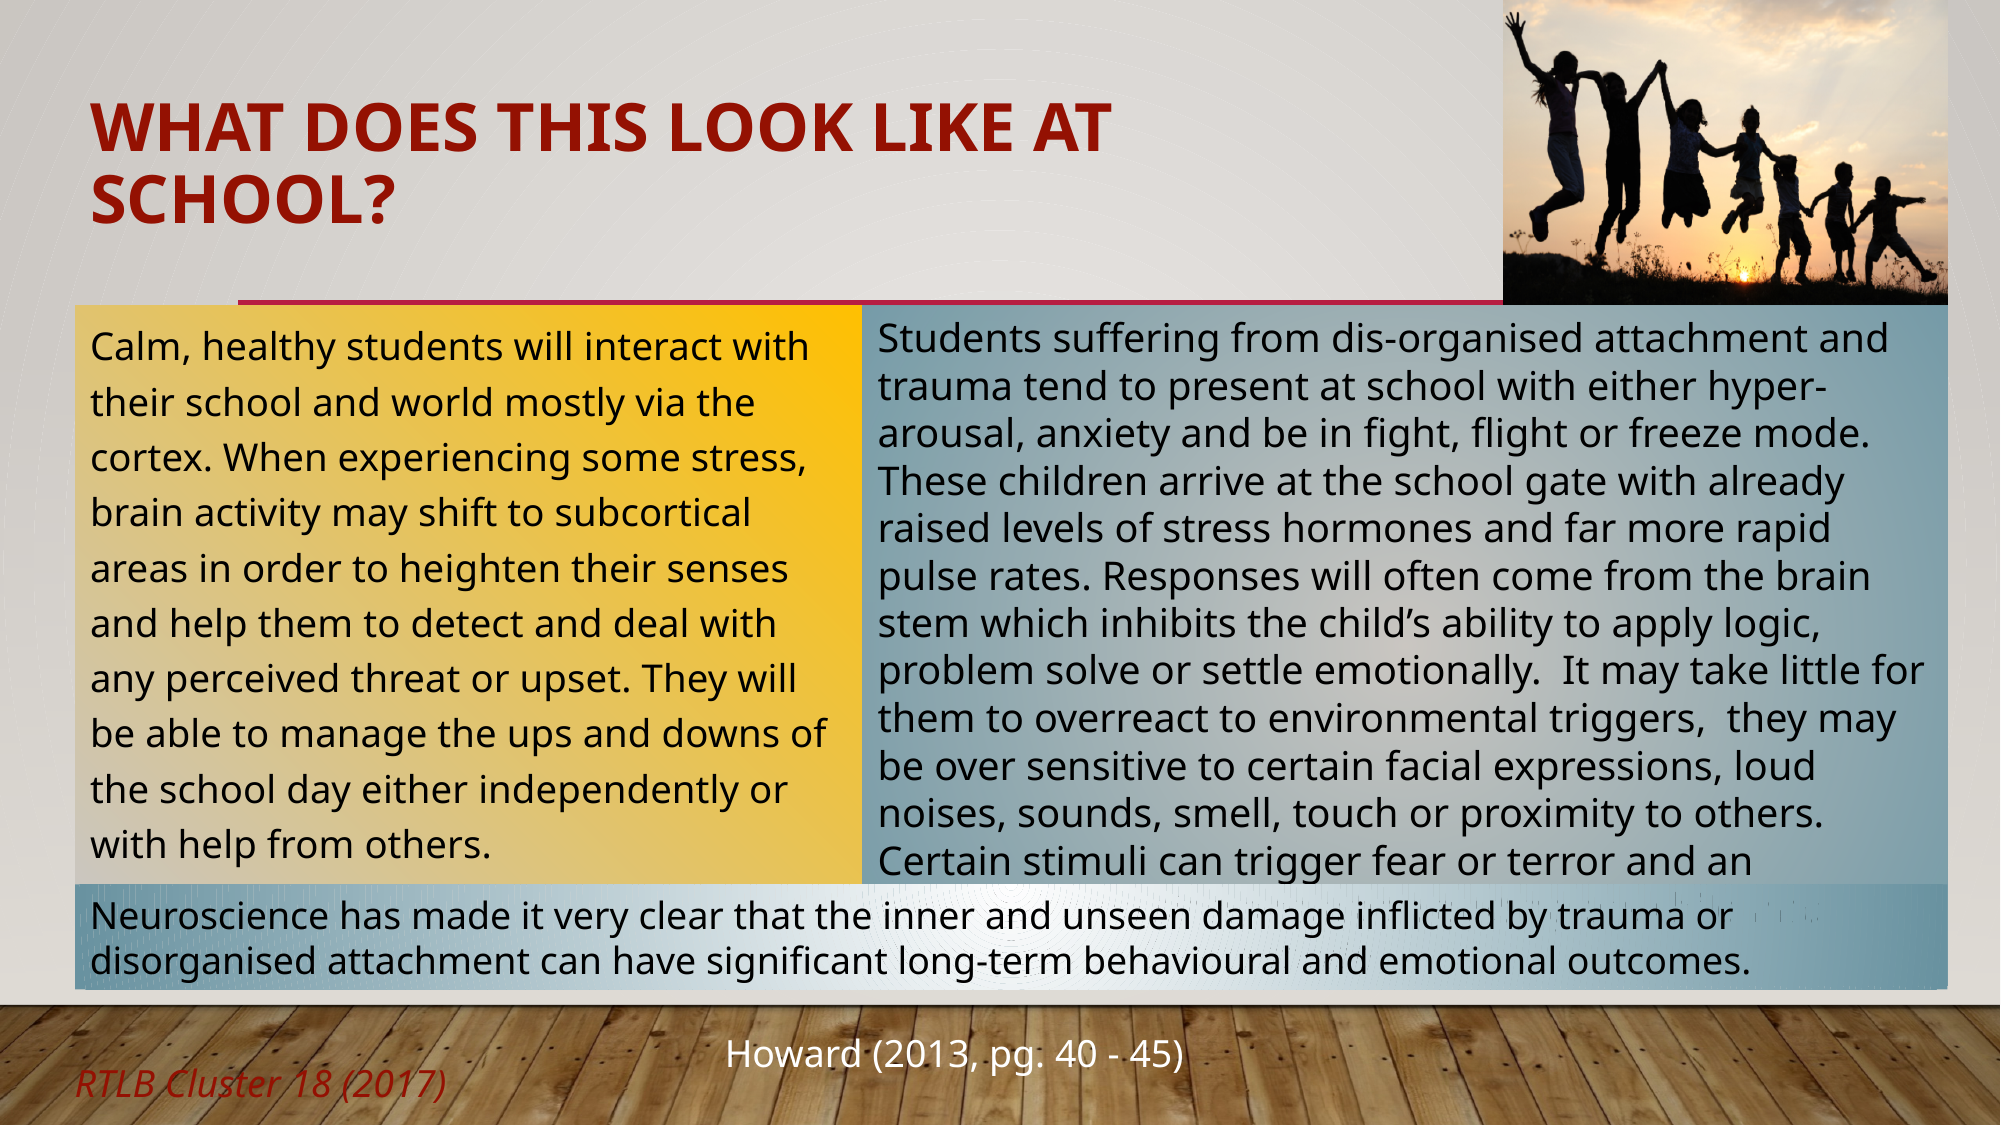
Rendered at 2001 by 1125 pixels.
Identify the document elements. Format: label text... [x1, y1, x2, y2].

text_box Students suffering from dis-organised attachment and trauma tend to present at school with either hyper-arousal, anxiety and be in fight, flight or freeze mode. These children arrive at the school gate with already raised levels of stress hormones and far more rapid pulse rates. Responses will often come from the brain stem which inhibits the child’s ability to apply logic, problem solve or settle emotionally. It may take little for them to overreact to environmental triggers, they may be over sensitive to certain facial expressions, loud noises, sounds, smell, touch or proximity to others. Certain stimuli can trigger fear or terror and an overwhelming stress reaction putting the child into flight, fight or freeze mode. [862, 305, 1948, 884]
picture [0, 1005, 2000, 1125]
text_box Neuroscience has made it very clear that the inner and unseen damage inflicted by trauma or disorganised attachment can have significant long-term behavioural and emotional outcomes. [75, 884, 1948, 990]
text_box RTLB Cluster 18 (2017) [59, 1053, 462, 1113]
list Calm, healthy students will interact with their school and world mostly via the cortex. When experiencing some stress, brain activity may shift to subcortical areas in order to heighten their senses and help them to detect and deal with any perceived threat or upset. They will be able to manage the ups and downs of the school day either independently or with help from others. [75, 305, 862, 884]
title What does this look like at school? [75, 86, 1223, 261]
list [1503, 0, 1948, 306]
text_box Howard (2013, pg. 40 - 45) [710, 1022, 1209, 1083]
